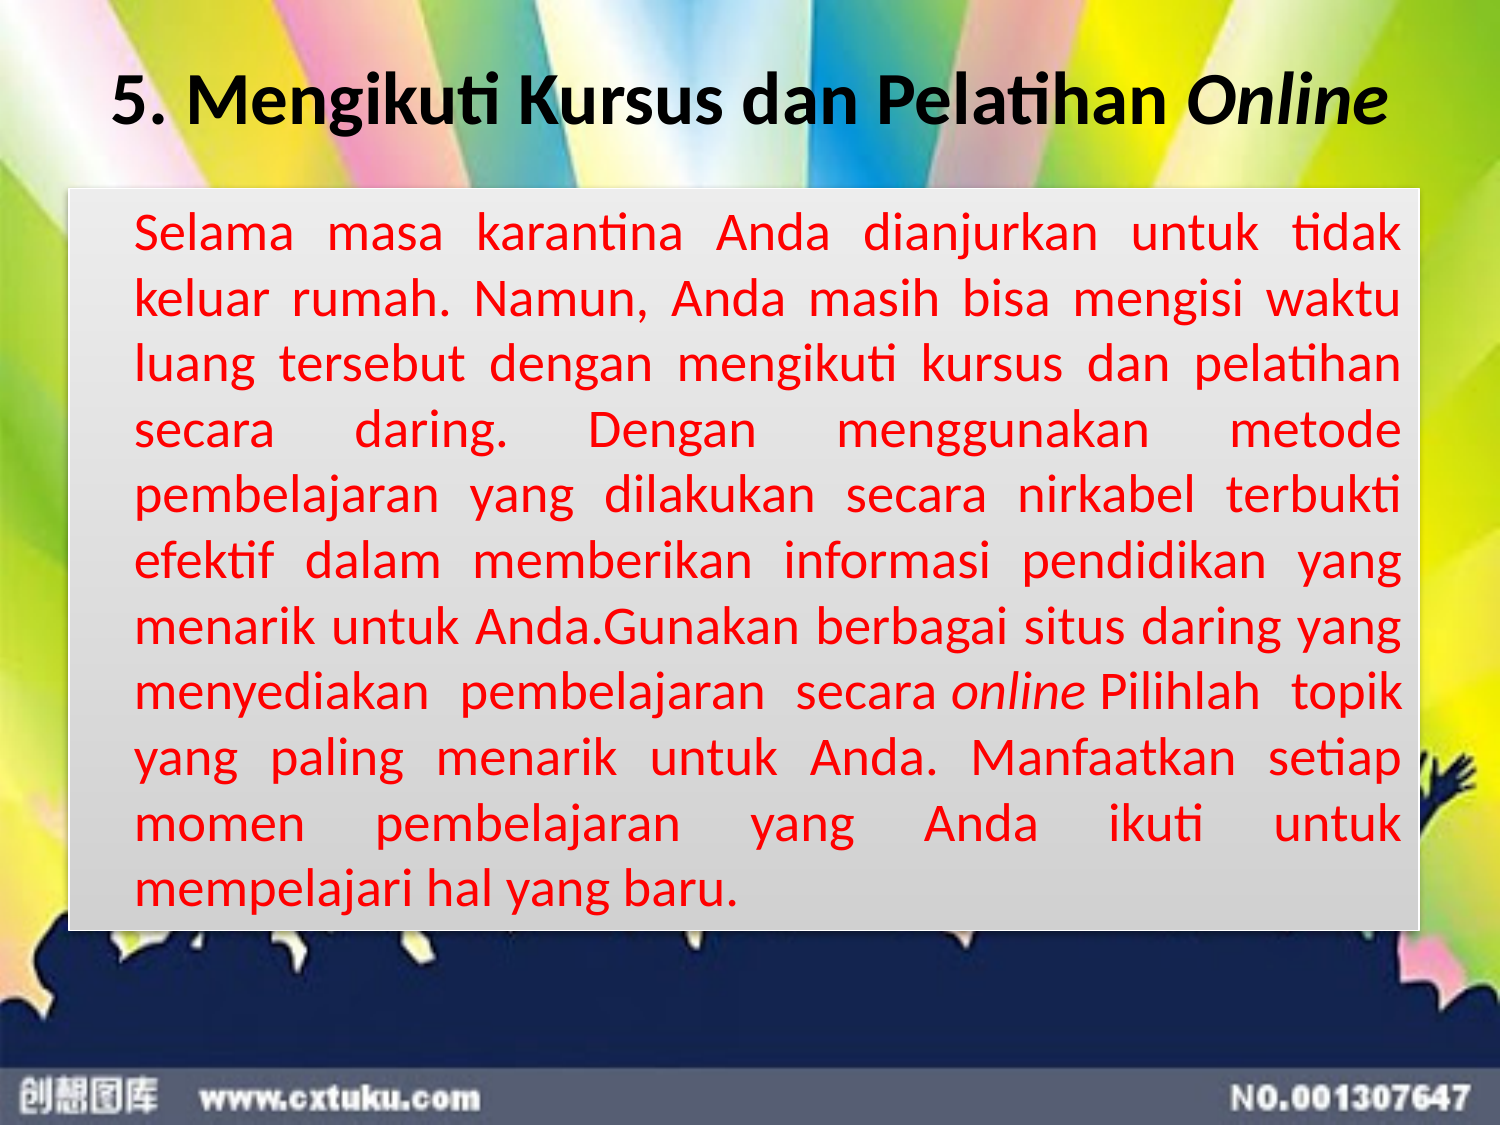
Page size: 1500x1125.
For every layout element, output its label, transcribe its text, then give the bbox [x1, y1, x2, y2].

title 5. Mengikuti Kursus dan Pelatihan Online [75, 0, 1425, 189]
picture [0, 0, 1500, 1125]
list Selama masa karantina Anda dianjurkan untuk tidak keluar rumah. Namun, Anda masih bisa mengisi waktu luang tersebut dengan mengikuti kursus dan pelatihan secara daring. Dengan menggunakan metode pembelajaran yang dilakukan secara nirkabel terbukti efektif dalam memberikan informasi pendidikan yang menarik untuk Anda.Gunakan berbagai situs daring yang menyediakan pembelajaran secara online Pilihlah topik yang paling menarik untuk Anda. Manfaatkan setiap momen pembelajaran yang Anda ikuti untuk mempelajari hal yang baru. [68, 188, 1420, 931]
